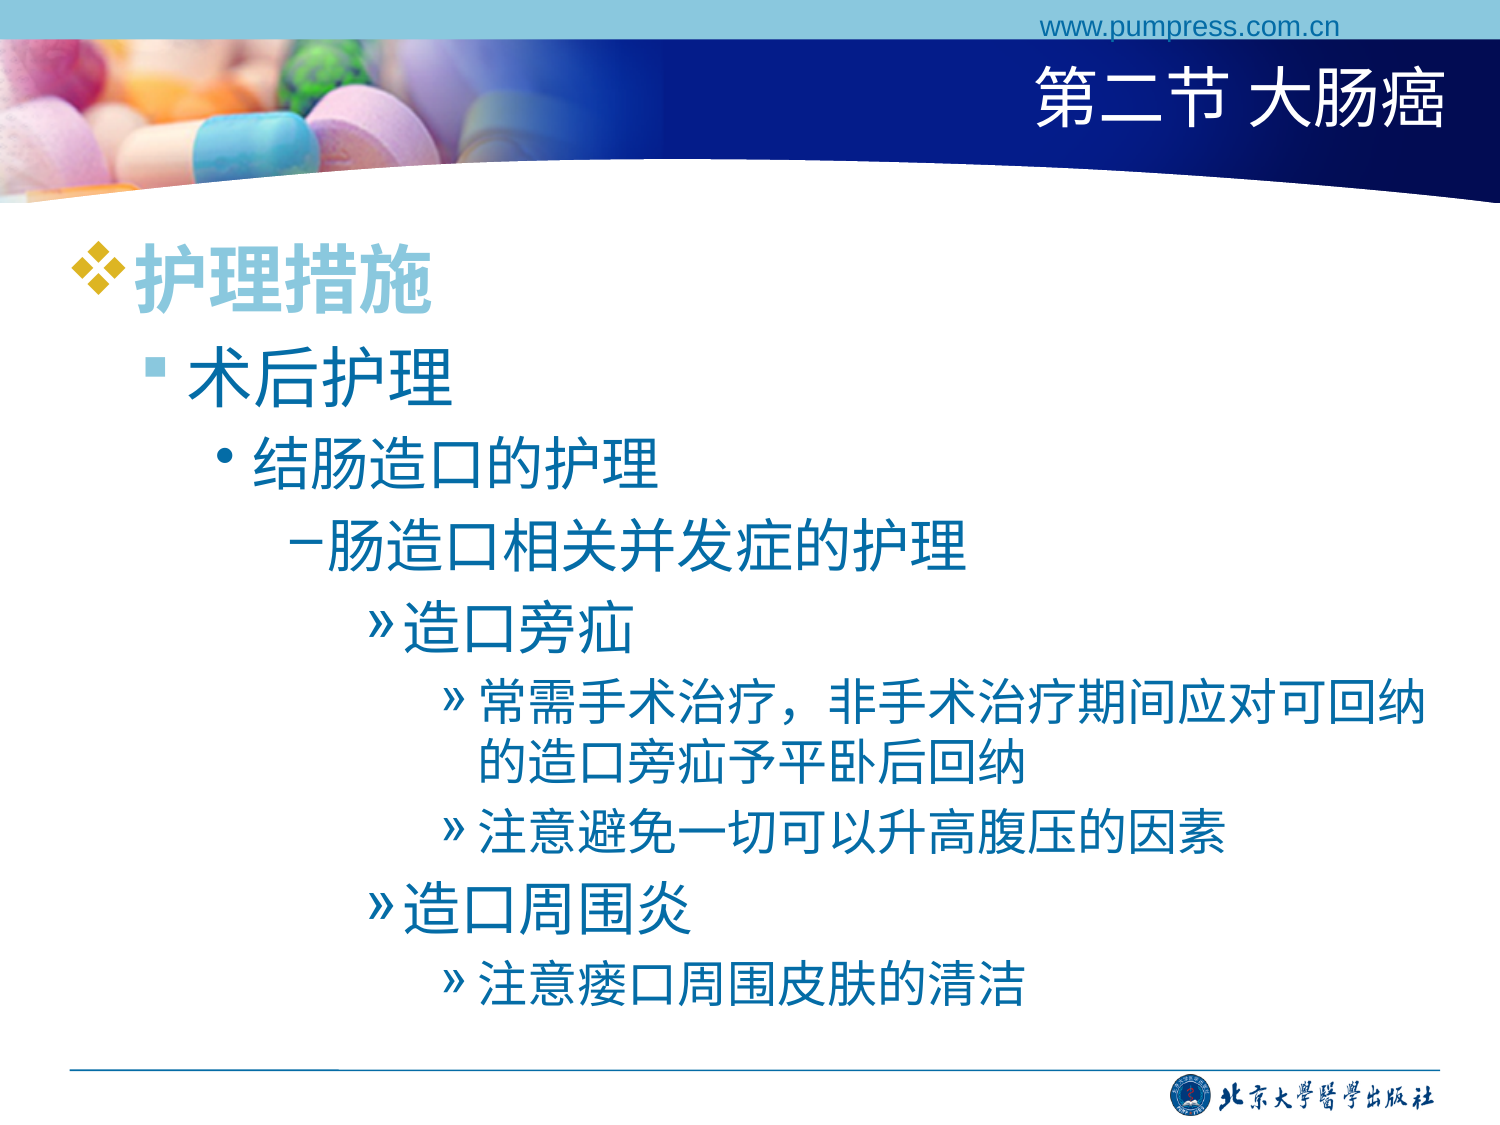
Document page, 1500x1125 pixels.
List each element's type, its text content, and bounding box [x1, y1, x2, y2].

list 护理措施 术后护理 结肠造口的护理 肠造口相关并发症的护理 造口旁疝 常需手术治疗，非手术治疗期间应对可回纳的造口旁疝予平卧后回纳 注意避免一切可以升高腹压的因素 造口周围炎 注意瘘口周围皮肤的清洁 [49, 224, 1463, 1026]
picture [1170, 1074, 1436, 1118]
slide_number www.pumpress.com.cn [1025, 0, 1463, 38]
picture [0, 40, 1500, 203]
title 第二节 大肠癌 [137, 49, 1463, 143]
